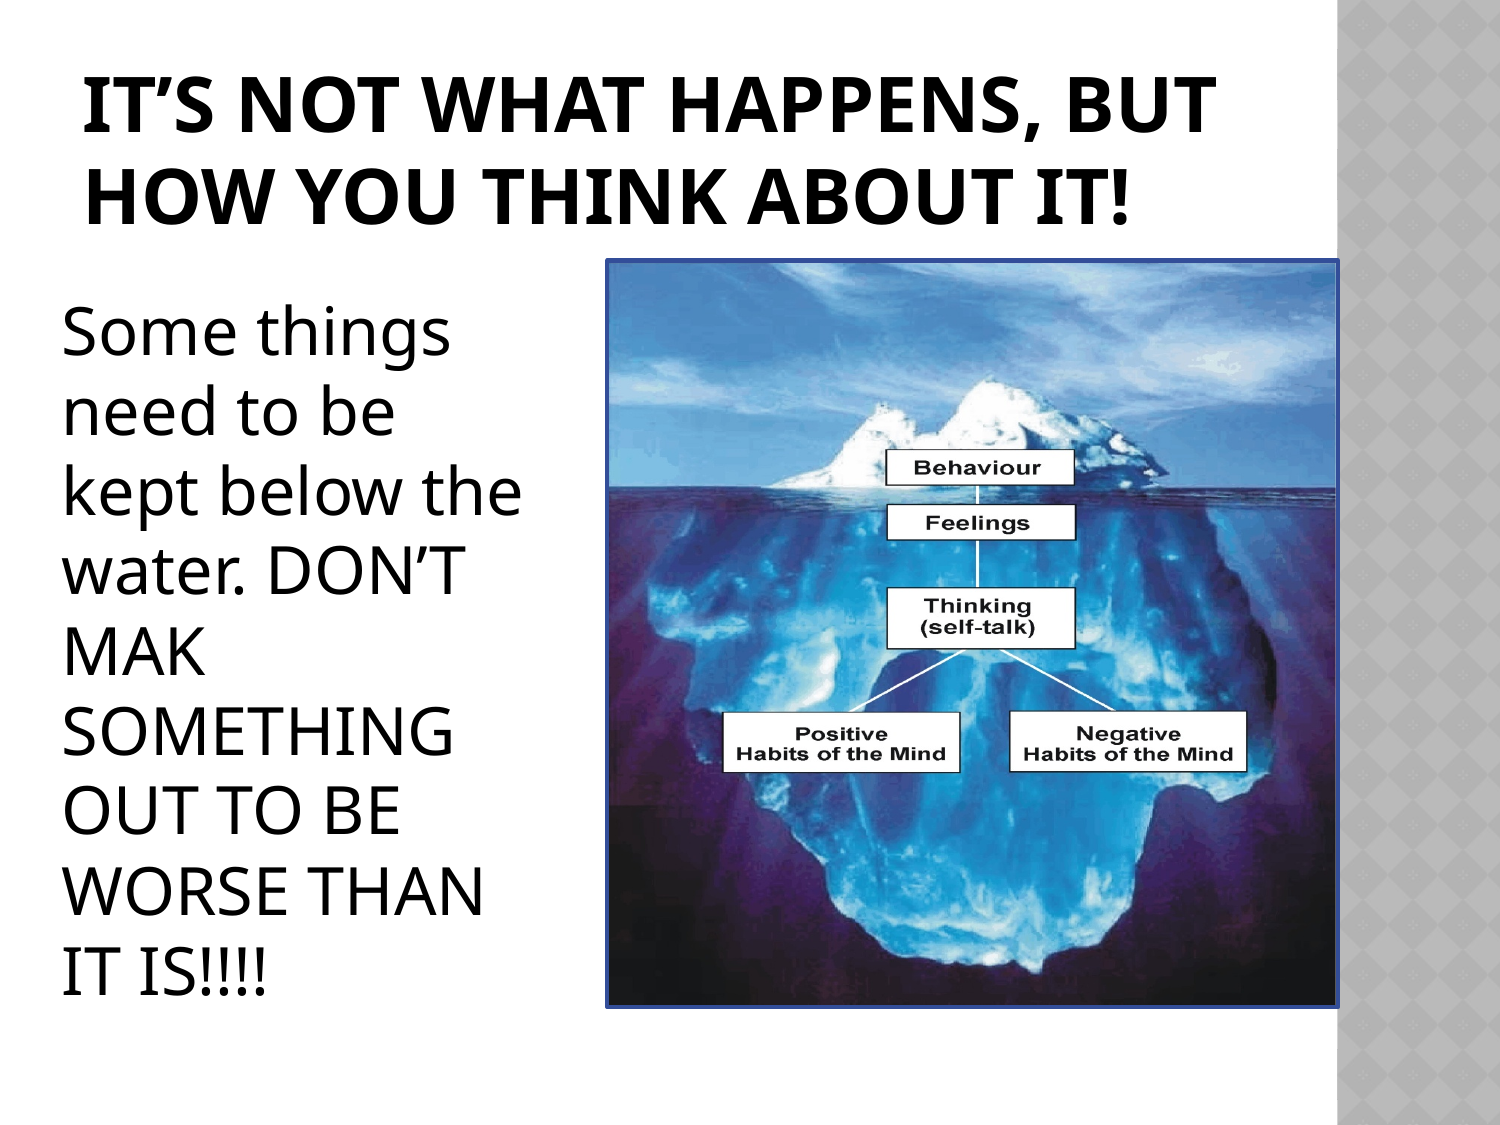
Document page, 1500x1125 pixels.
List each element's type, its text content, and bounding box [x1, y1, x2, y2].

text_box Some things need to be kept below the water. DON’T MAK SOMETHING OUT TO BE WORSE THAN IT IS!!!! [46, 281, 551, 1016]
title It’s not what happens, but how you think about it! [75, 52, 1263, 240]
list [608, 261, 1337, 1006]
